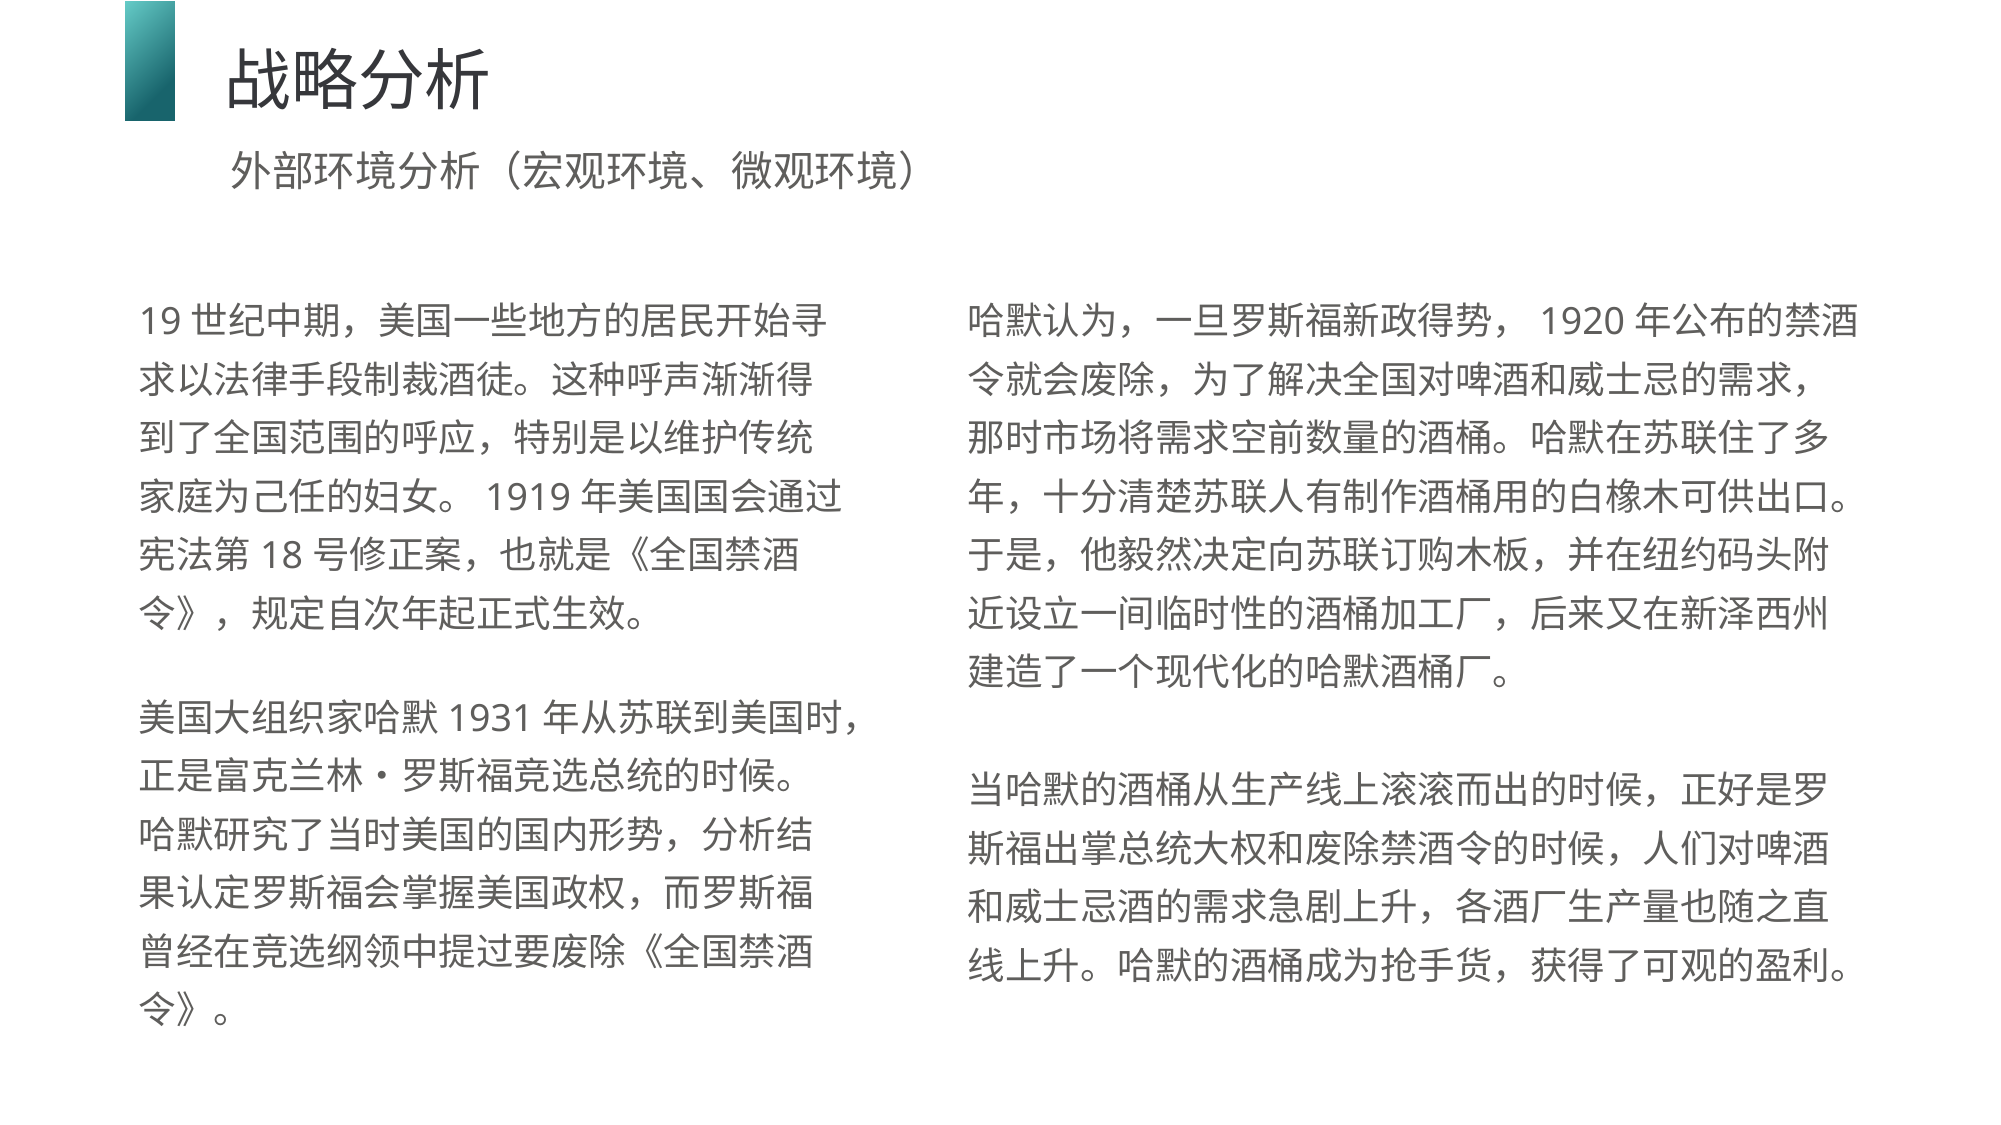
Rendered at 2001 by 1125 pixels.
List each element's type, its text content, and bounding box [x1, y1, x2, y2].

text_box 美国大组织家哈默1931年从苏联到美国时，正是富克兰林•罗斯福竞选总统的时候。哈默研究了当时美国的国内形势，分析结果认定罗斯福会掌握美国政权，而罗斯福曾经在竞选纲领中提过要废除《全国禁酒令》。 [124, 673, 863, 1039]
text_box 19世纪中期，美国一些地方的居民开始寻求以法律手段制裁酒徒。这种呼声渐渐得到了全国范围的呼应，特别是以维护传统家庭为己任的妇女。1919年美国国会通过宪法第18号修正案，也就是《全国禁酒令》，规定自次年起正式生效。 [123, 276, 863, 642]
text_box 当哈默的酒桶从生产线上滚滚而出的时候，正好是罗斯福出掌总统大权和废除禁酒令的时候，人们对啤酒和威士忌酒的需求急剧上升，各酒厂生产量也随之直线上升。哈默的酒桶成为抢手货，获得了可观的盈利。 [953, 745, 1876, 995]
text_box 战略分析 [209, 30, 830, 125]
text_box 外部环境分析（宏观环境、微观环境） [215, 122, 1790, 202]
text_box 哈默认为，一旦罗斯福新政得势，1920年公布的禁酒令就会废除，为了解决全国对啤酒和威士忌的需求，那时市场将需求空前数量的酒桶。哈默在苏联住了多年，十分清楚苏联人有制作酒桶用的白橡木可供出口。于是，他毅然决定向苏联订购木板，并在纽约码头附近设立一间临时性的酒桶加工厂，后来又在新泽西州建造了一个现代化的哈默酒桶厂。 [953, 276, 1876, 701]
text_box [123, 0, 177, 123]
